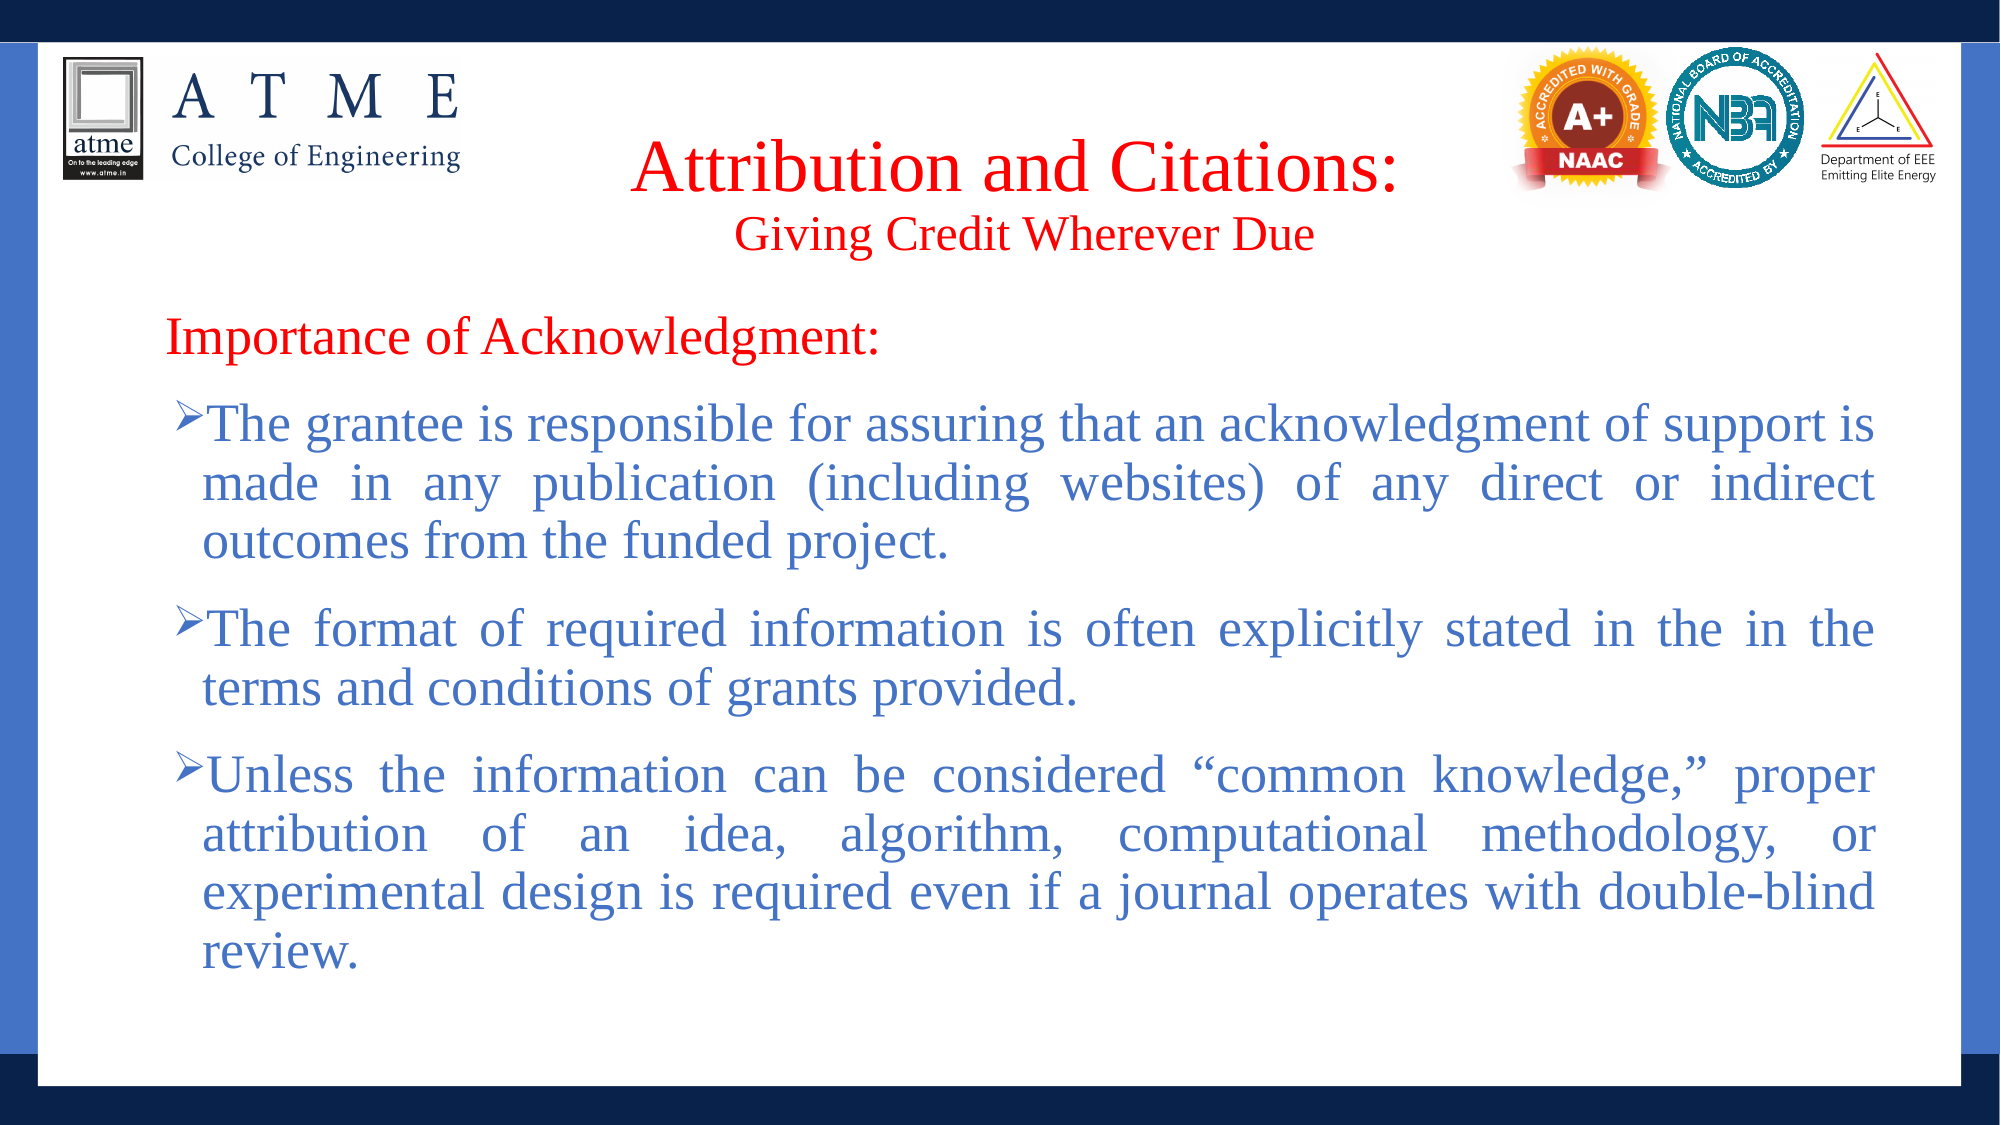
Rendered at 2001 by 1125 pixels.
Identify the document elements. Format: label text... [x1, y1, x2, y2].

list Importance of Acknowledgment: The grantee is responsible for assuring that an acknowledgment of support is made in any publication (including websites) of any direct or indirect outcomes from the funded project. The format of required information is often explicitly stated in the in the terms and conditions of grants provided. Unless the information can be considered “common knowledge,” proper attribution of an idea, algorithm, computational methodology, or experimental design is required even if a journal operates with double-blind review. [150, 299, 1894, 1025]
picture [1531, 60, 1651, 99]
title Attribution and Citations: Giving Credit Wherever Due [350, 99, 1700, 288]
picture [1666, 47, 1804, 188]
picture [0, 0, 2000, 43]
picture [63, 57, 461, 180]
picture [0, 1054, 2000, 1125]
picture [1815, 49, 1939, 184]
